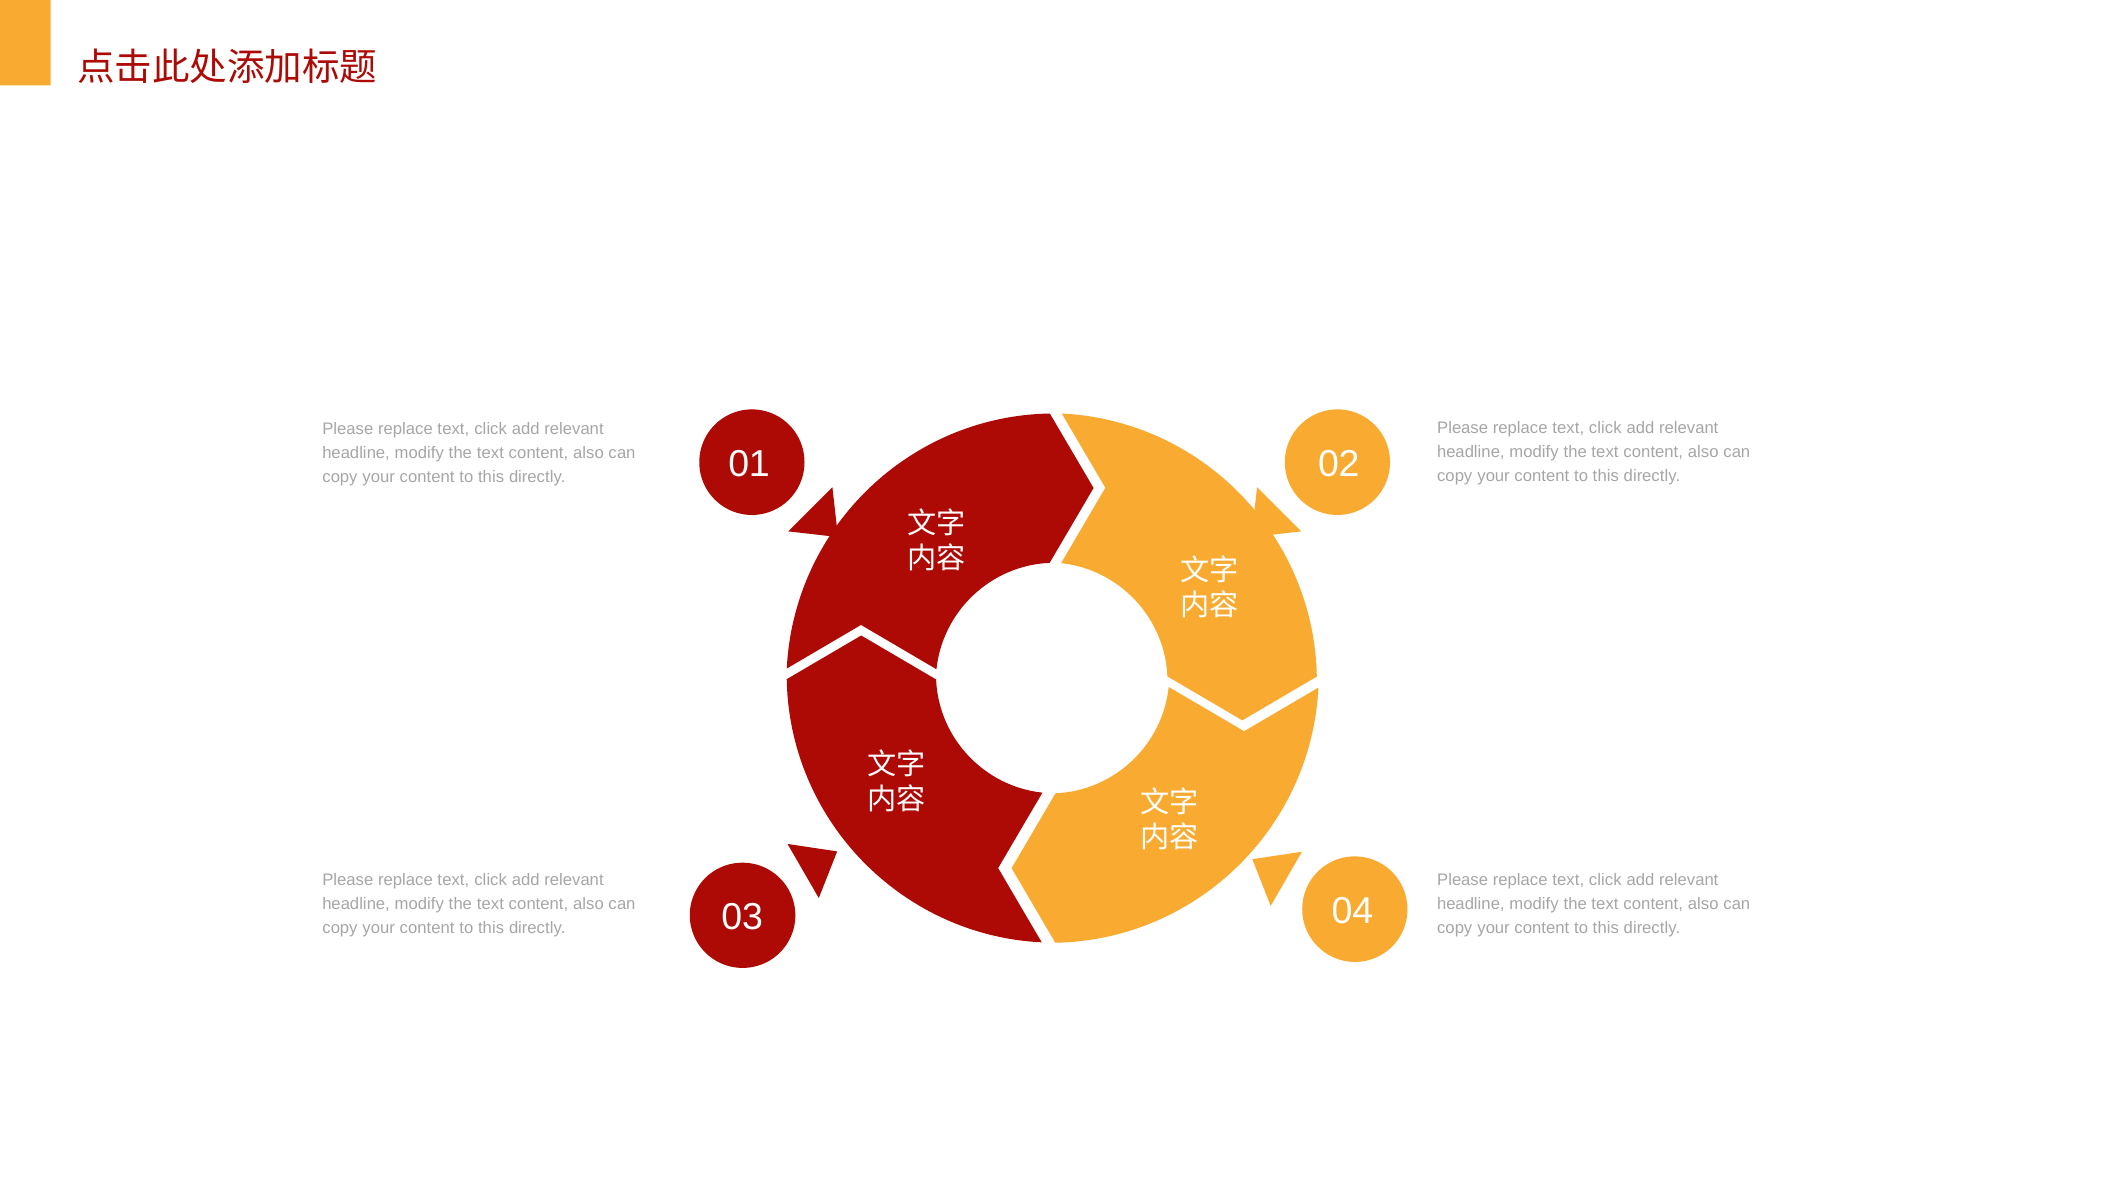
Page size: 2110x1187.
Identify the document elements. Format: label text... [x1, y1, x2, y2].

text_box [1011, 686, 1319, 943]
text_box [1234, 409, 1391, 543]
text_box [684, 827, 841, 961]
text_box Please replace text, click add relevant headline, modify the text content, also can copy your content to this directly. [322, 865, 660, 937]
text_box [1248, 835, 1405, 969]
text_box 文字内容 [1167, 530, 1252, 643]
text_box Please replace text, click add relevant headline, modify the text content, also can copy your content to this directly. [1437, 865, 1782, 937]
text_box 点击此处添加标题 [62, 35, 417, 94]
text_box [786, 635, 1043, 943]
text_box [699, 409, 856, 543]
text_box 文字内容 [895, 483, 979, 595]
text_box [786, 413, 1094, 670]
text_box 文字内容 [1127, 762, 1212, 875]
text_box [1061, 413, 1317, 721]
text_box Please replace text, click add relevant headline, modify the text content, also can copy your content to this directly. [1437, 413, 1782, 485]
text_box Please replace text, click add relevant headline, modify the text content, also can copy your content to this directly. [322, 414, 660, 486]
text_box 文字内容 [855, 724, 939, 836]
